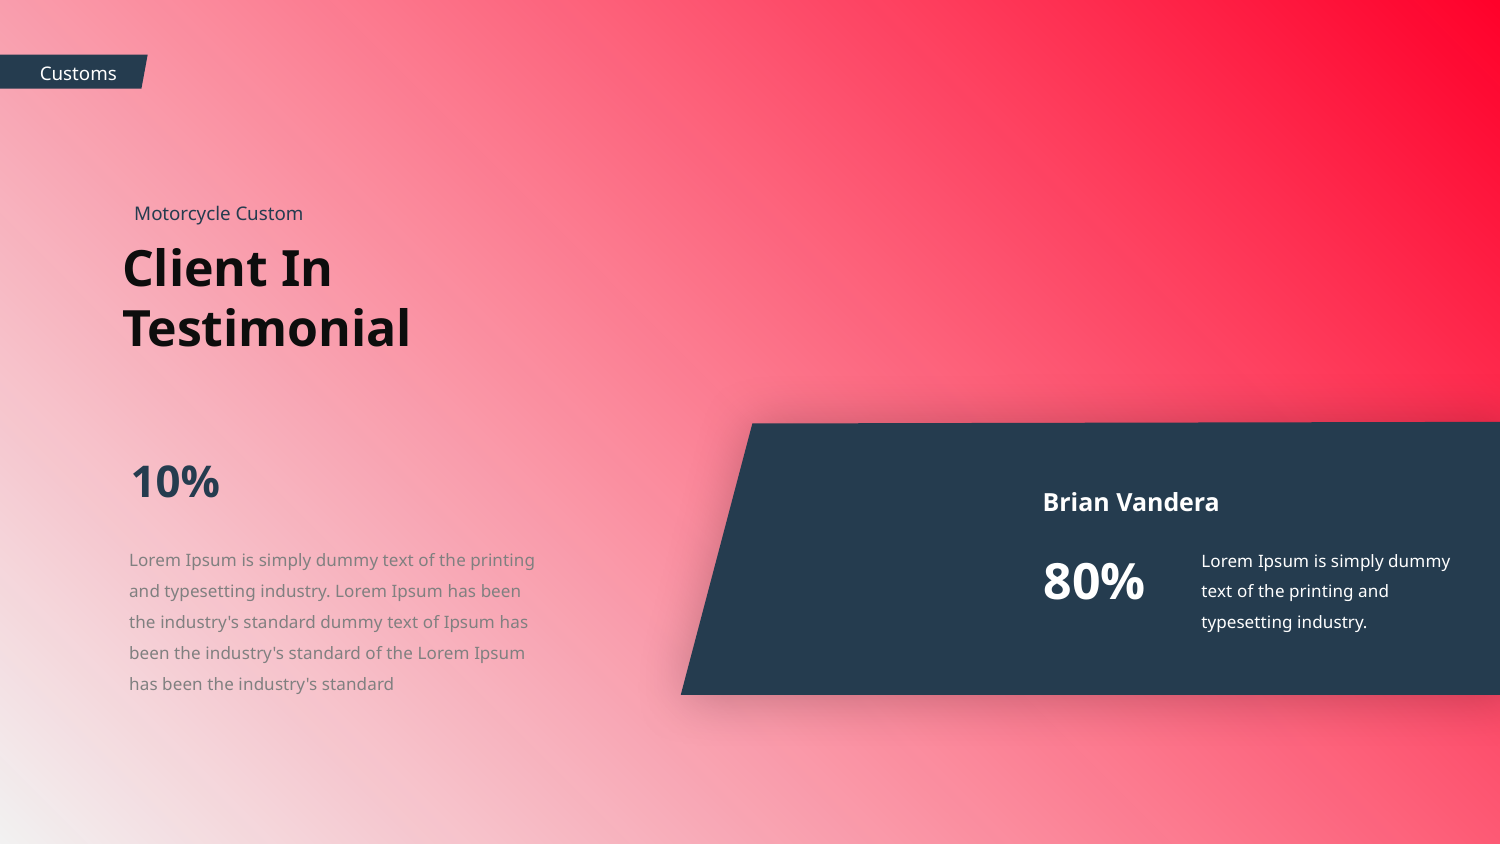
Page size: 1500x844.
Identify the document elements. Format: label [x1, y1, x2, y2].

picture [0, 0, 1500, 844]
text_box [0, 54, 264, 93]
